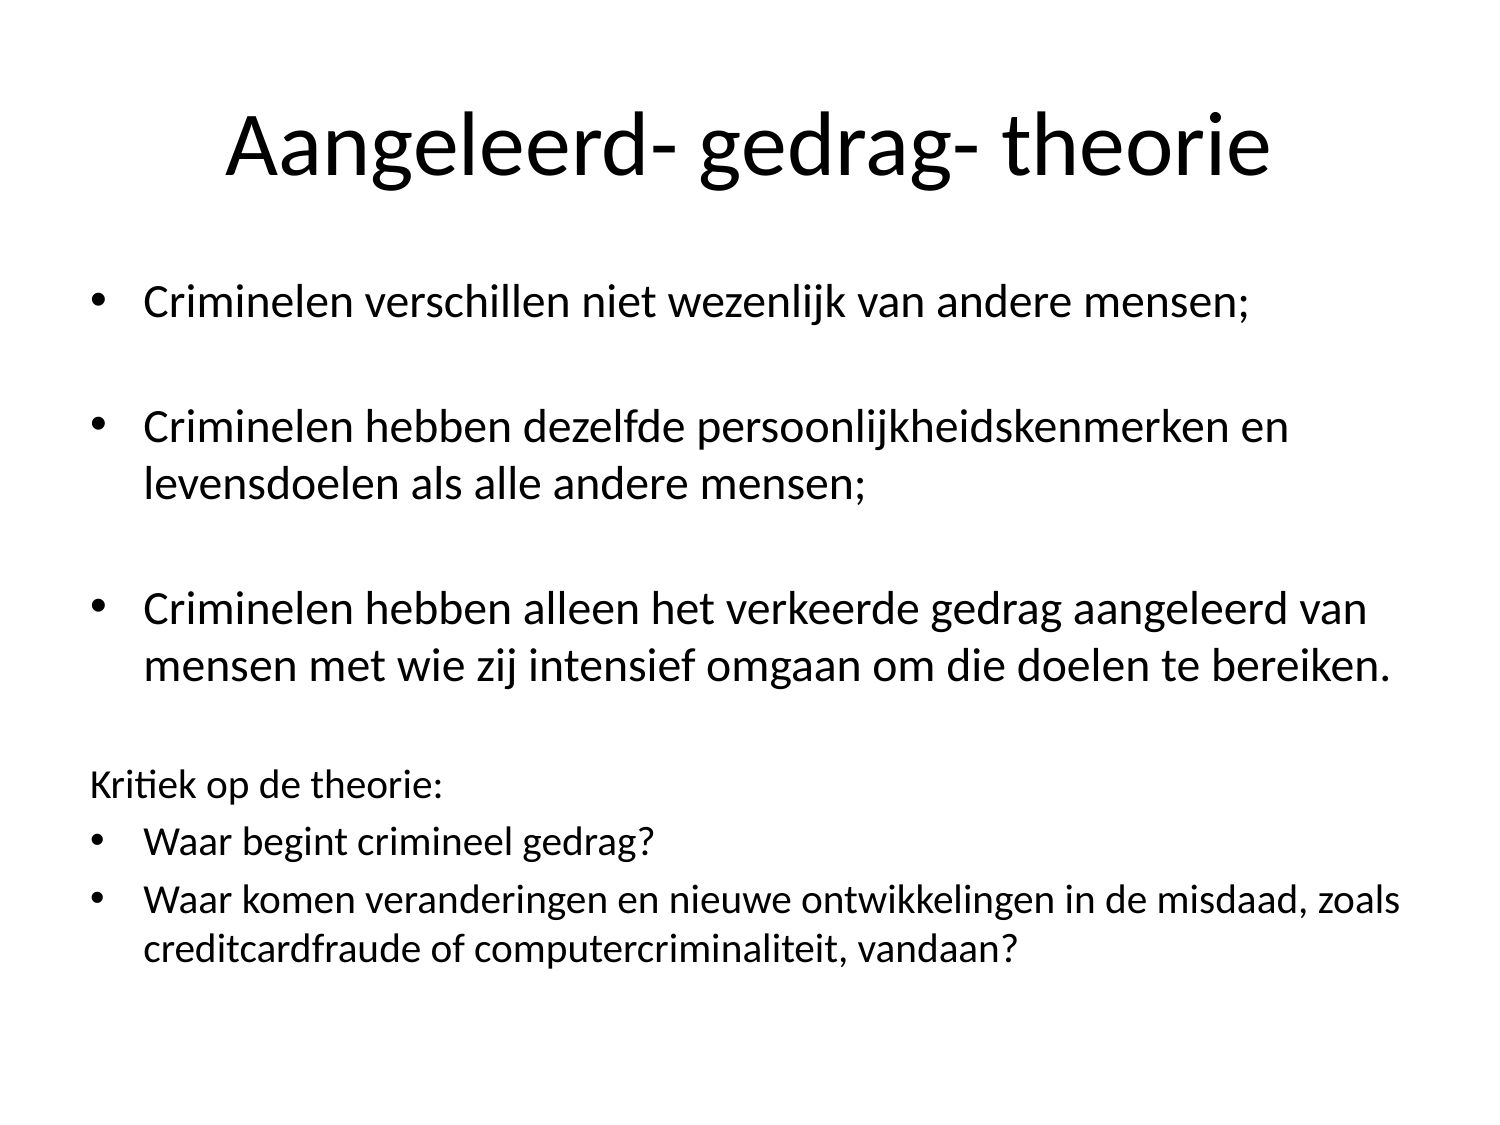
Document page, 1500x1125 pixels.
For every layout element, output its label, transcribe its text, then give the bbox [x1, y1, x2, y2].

list Criminelen verschillen niet wezenlijk van andere mensen; Criminelen hebben dezelfde persoonlijkheidskenmerken en levensdoelen als alle andere mensen; Criminelen hebben alleen het verkeerde gedrag aangeleerd van mensen met wie zij intensief omgaan om die doelen te bereiken. Kritiek op de theorie: Waar begint crimineel gedrag? Waar komen veranderingen en nieuwe ontwikkelingen in de misdaad, zoals creditcardfraude of computercriminaliteit, vandaan? [75, 262, 1425, 1005]
title Aangeleerd- gedrag- theorie [75, 45, 1425, 233]
